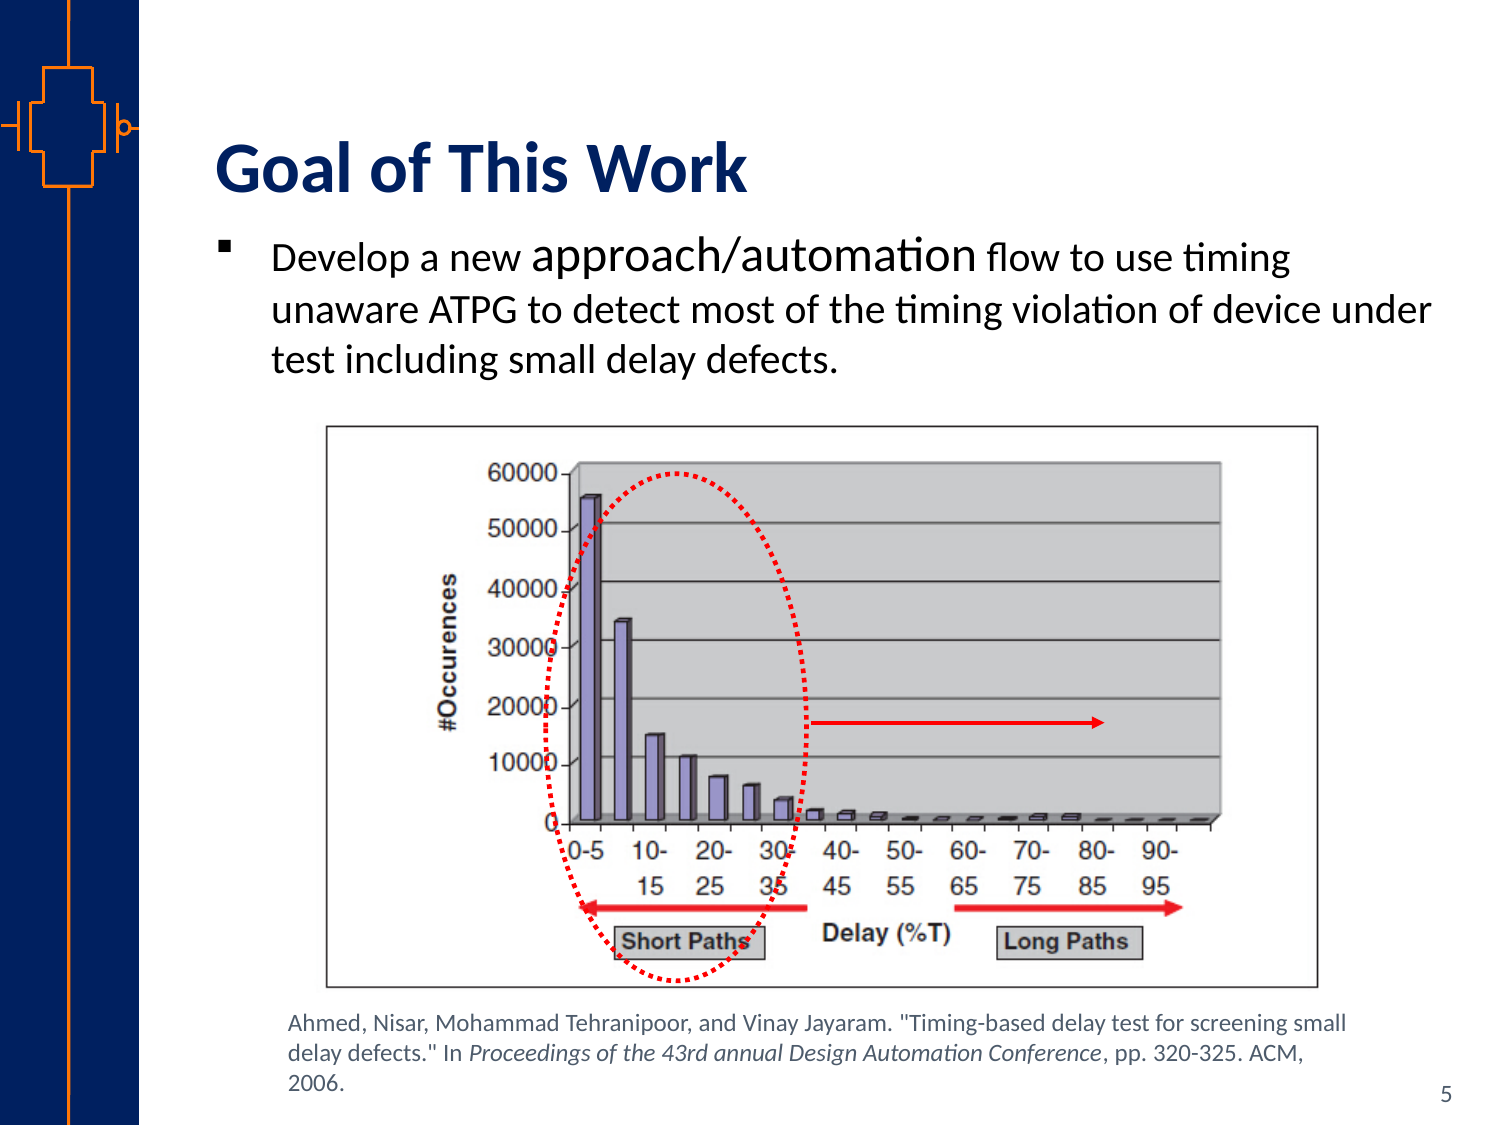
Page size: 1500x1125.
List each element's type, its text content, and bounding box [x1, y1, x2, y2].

title Goal of This Work [200, 112, 1488, 215]
list Develop a new approach/automation flow to use timing unaware ATPG to detect most of the timing violation of device under test including small delay defects. [200, 214, 1451, 399]
slide_number 5 [1425, 1062, 1488, 1123]
picture [303, 398, 1348, 1013]
text_box Ahmed, Nisar, Mohammad Tehranipoor, and Vinay Jayaram. "Timing-based delay test for screening small delay defects." In Proceedings of the 43rd annual Design Automation Conference, pp. 320-325. ACM, 2006. [273, 999, 1378, 1104]
